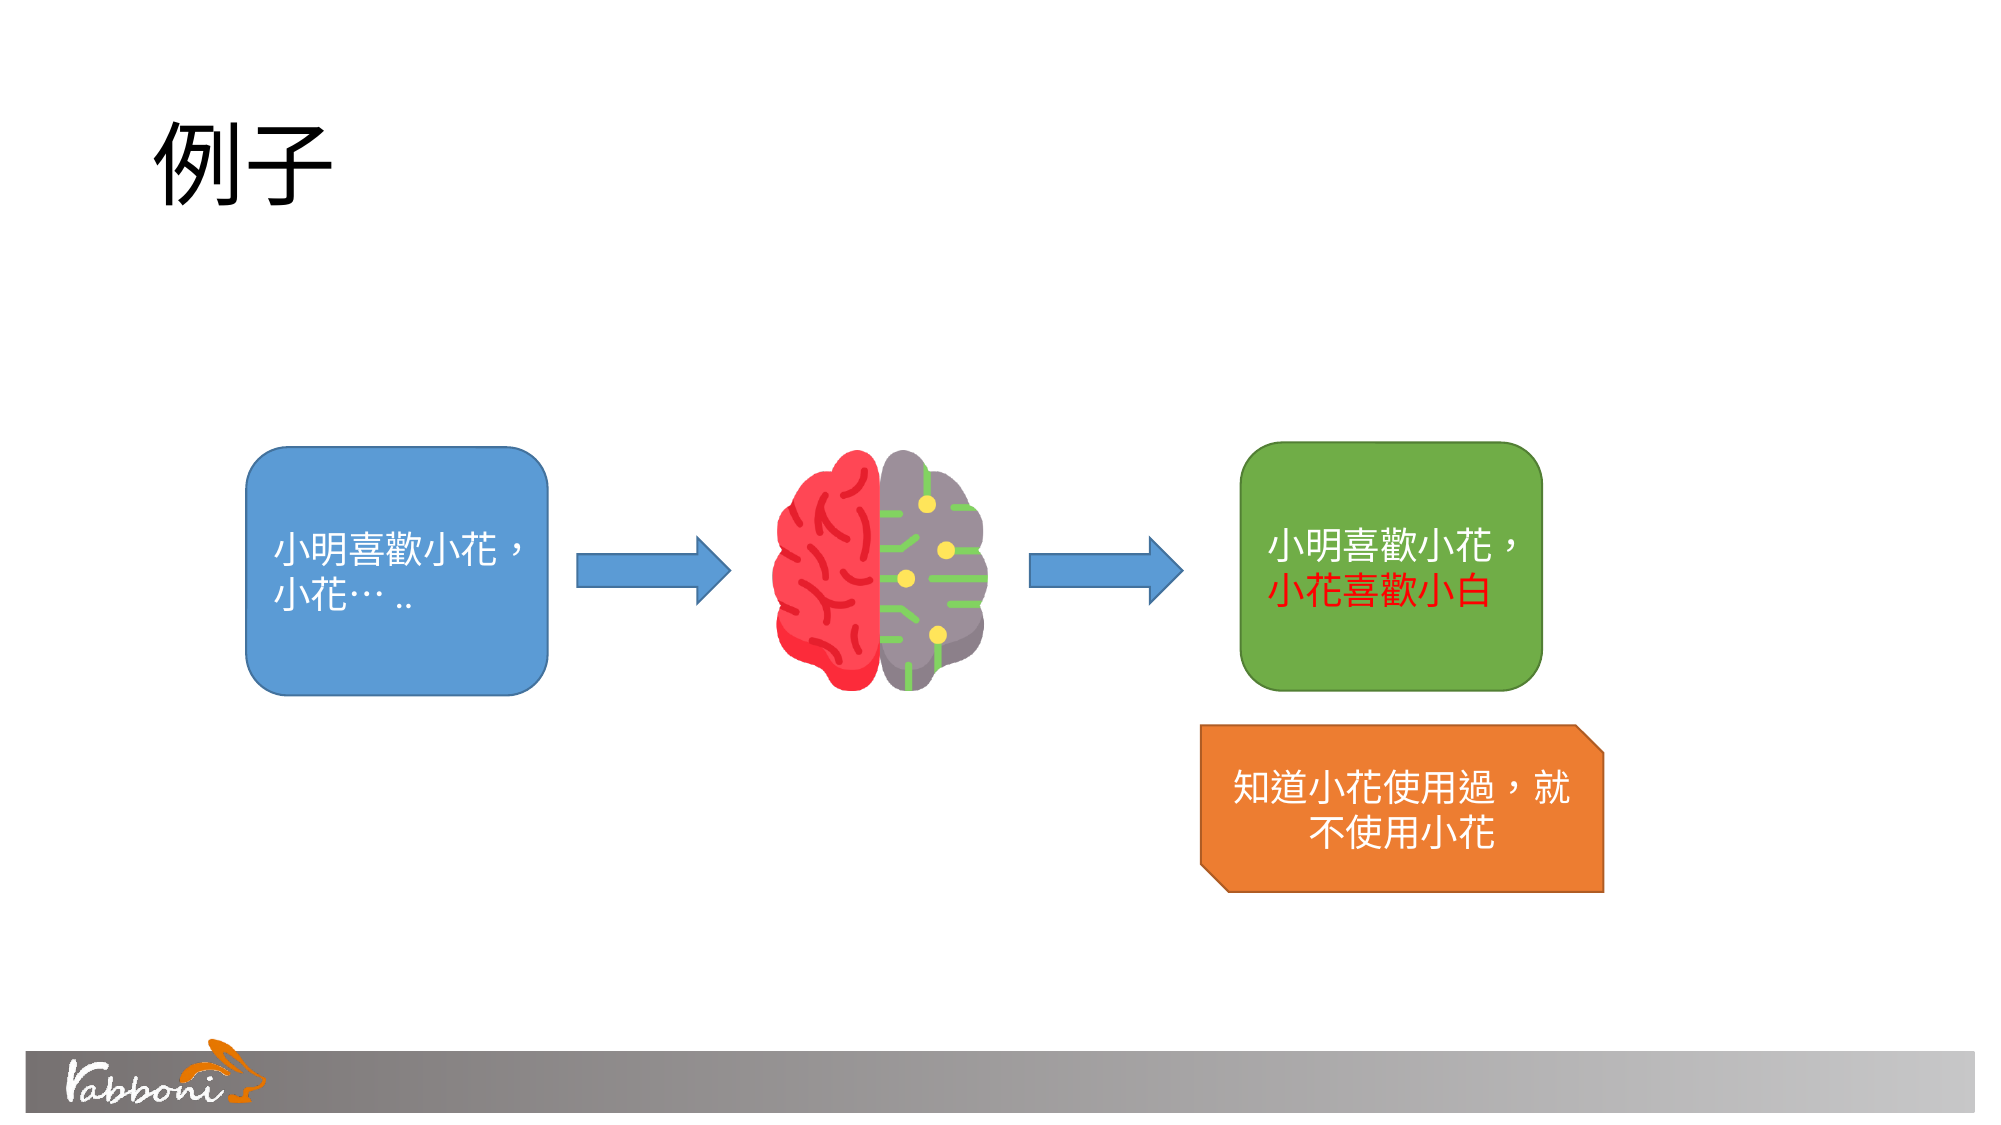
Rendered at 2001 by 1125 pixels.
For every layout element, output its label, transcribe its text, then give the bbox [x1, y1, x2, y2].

text_box 知道小花使用過，就不使用小花 [1199, 724, 1605, 893]
picture [66, 1029, 268, 1112]
picture [760, 450, 1000, 691]
text_box 小明喜歡小花， 小花….. [245, 446, 549, 697]
text_box 小明喜歡小花， 小花喜歡小白 [1239, 441, 1544, 692]
text_box [1028, 535, 1184, 606]
text_box [576, 535, 732, 606]
title 例子 [137, 59, 1863, 278]
